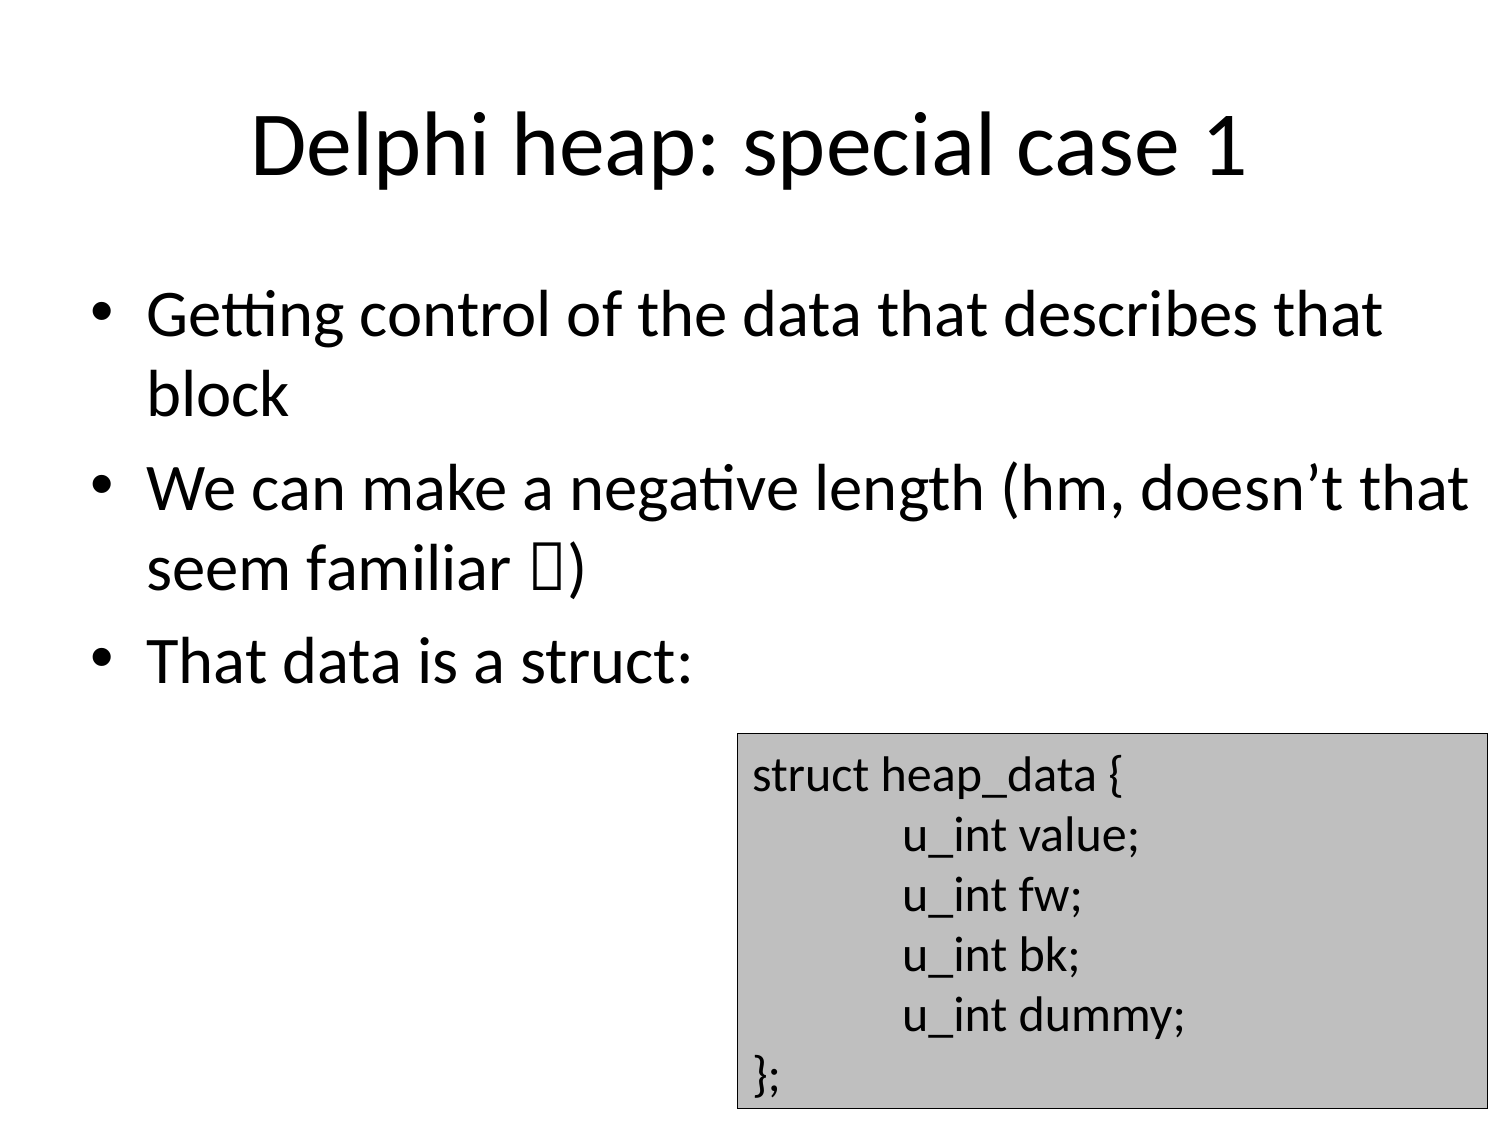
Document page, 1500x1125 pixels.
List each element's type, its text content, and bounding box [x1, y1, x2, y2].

title Delphi heap: special case 1 [75, 45, 1425, 233]
list Getting control of the data that describes that block We can make a negative length (hm, doesn’t that seem familiar ) That data is a struct: [75, 262, 1500, 1005]
text_box struct heap_data { u_int value; u_int fw; u_int bk; u_int dummy; }; [737, 733, 1488, 1109]
